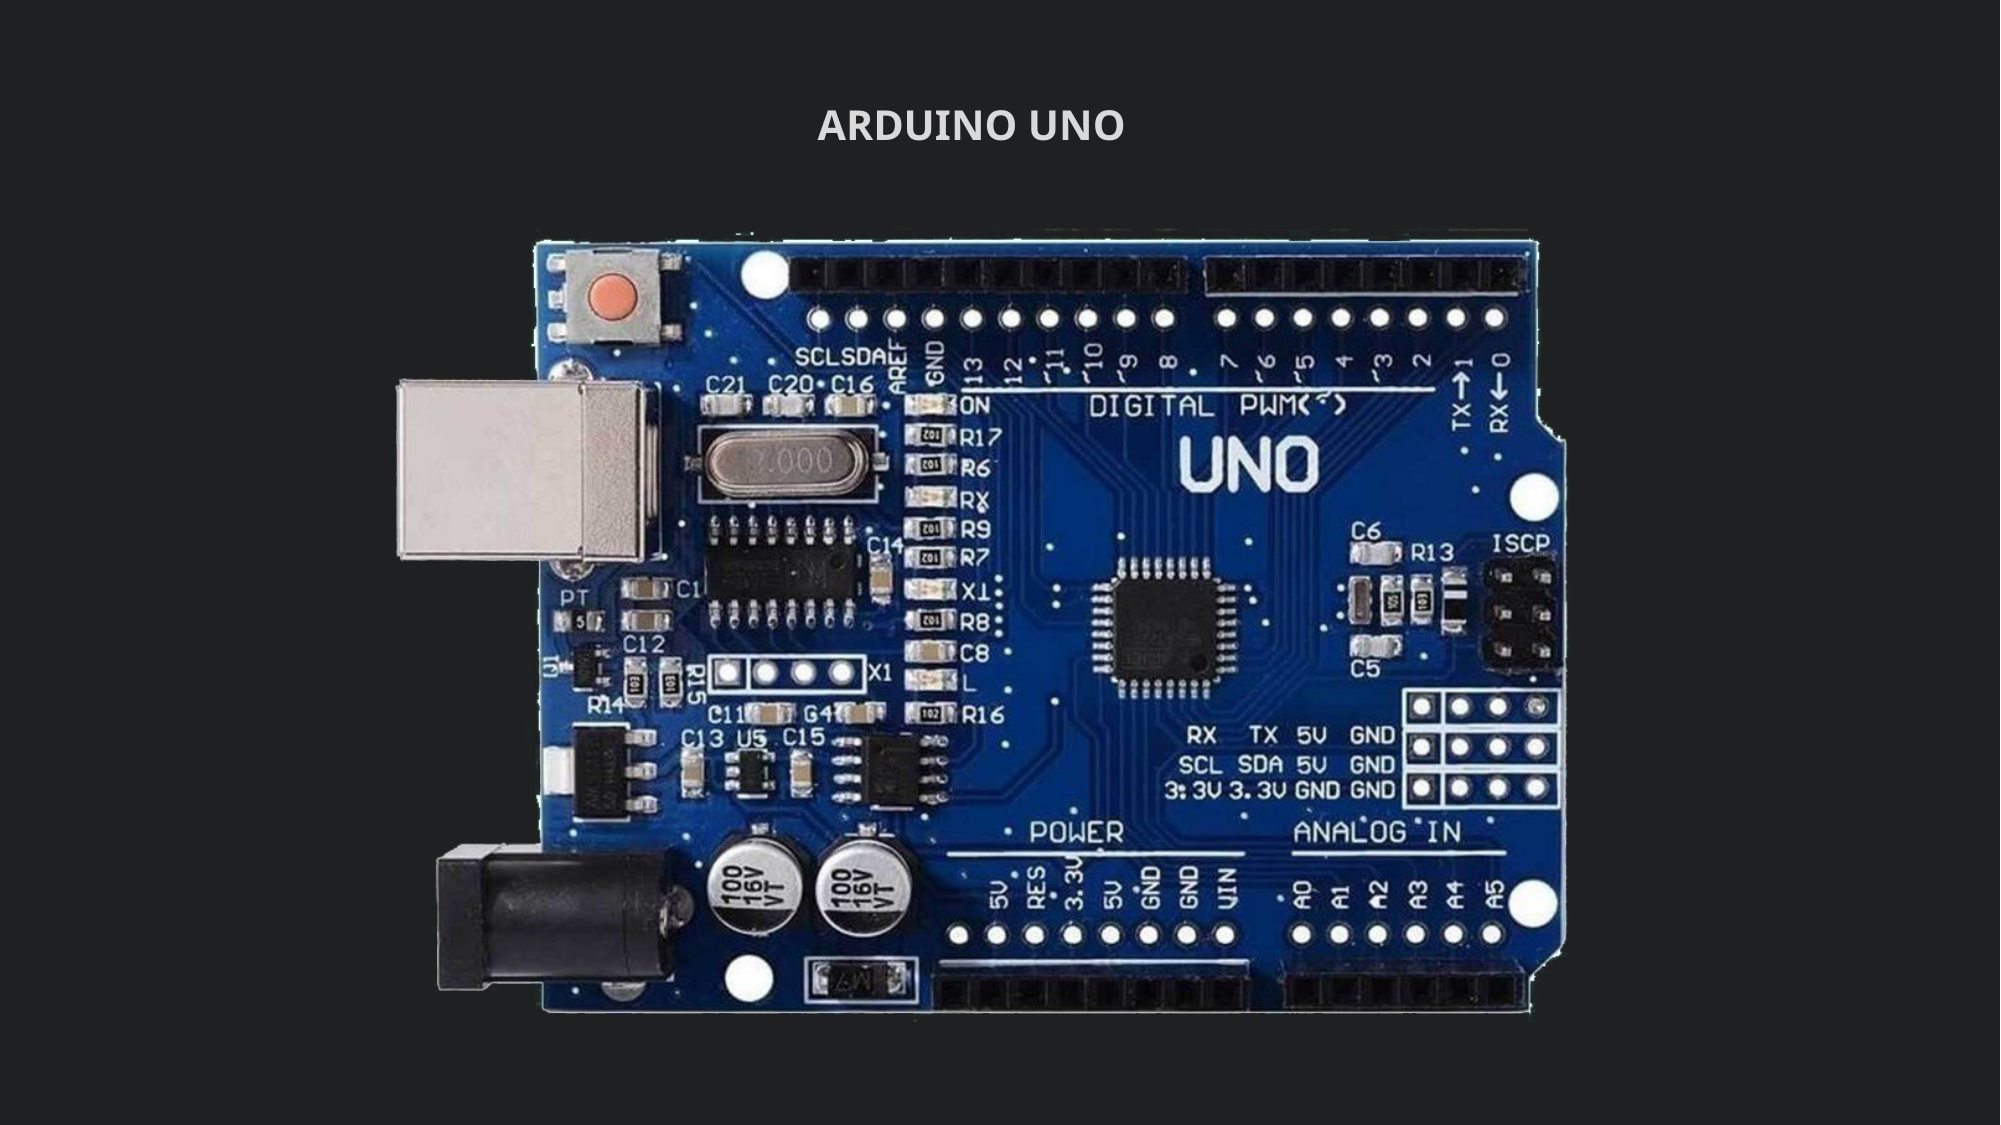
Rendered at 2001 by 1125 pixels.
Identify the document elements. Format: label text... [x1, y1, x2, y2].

title ARDUINO UNO [47, 96, 1896, 158]
picture [389, 225, 1574, 1022]
